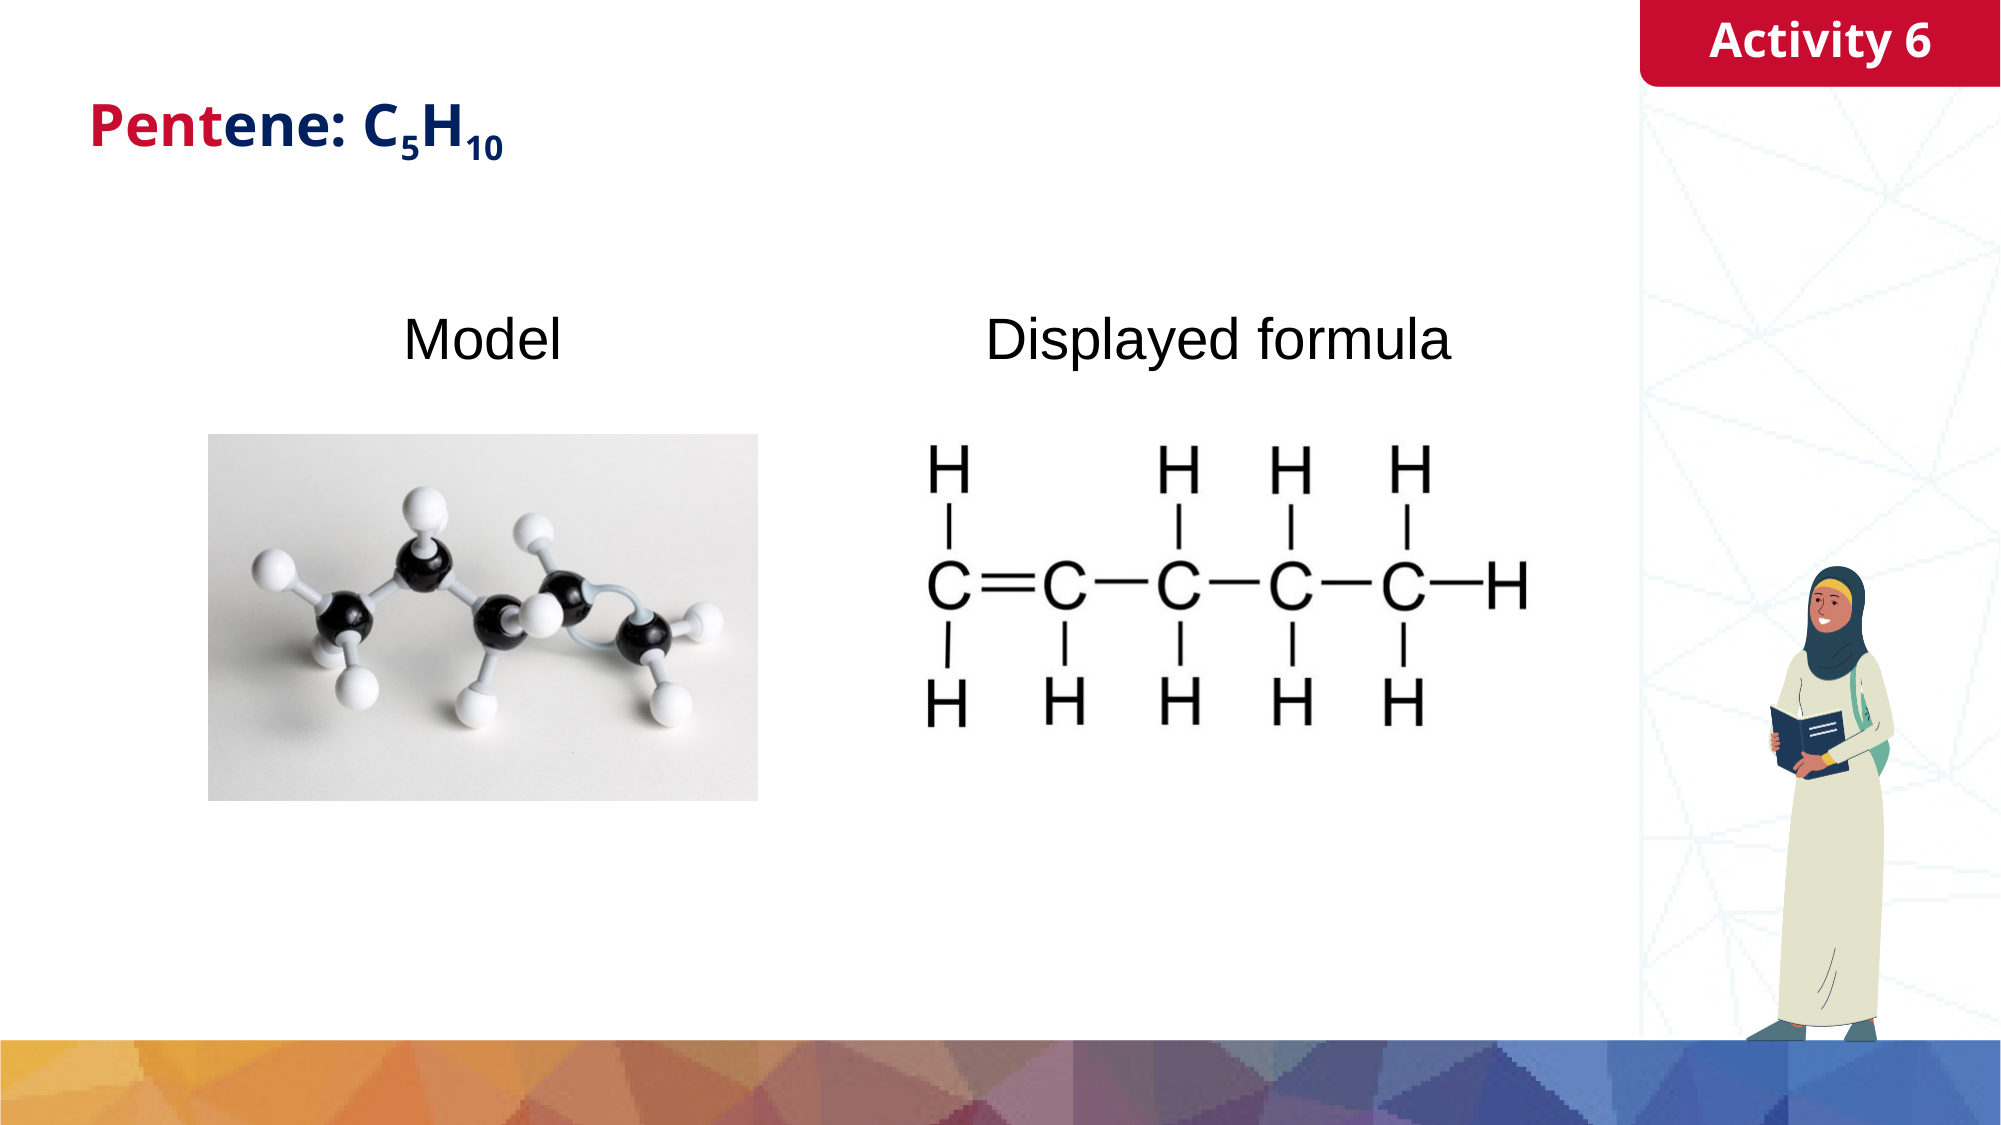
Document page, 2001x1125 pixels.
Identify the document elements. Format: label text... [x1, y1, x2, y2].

picture [208, 434, 758, 801]
picture [917, 434, 1540, 736]
picture [0, 0, 2001, 1125]
text_box Model [208, 314, 758, 387]
title Pentene: C5H10 [88, 88, 1566, 161]
text_box Displayed formula [944, 314, 1494, 387]
